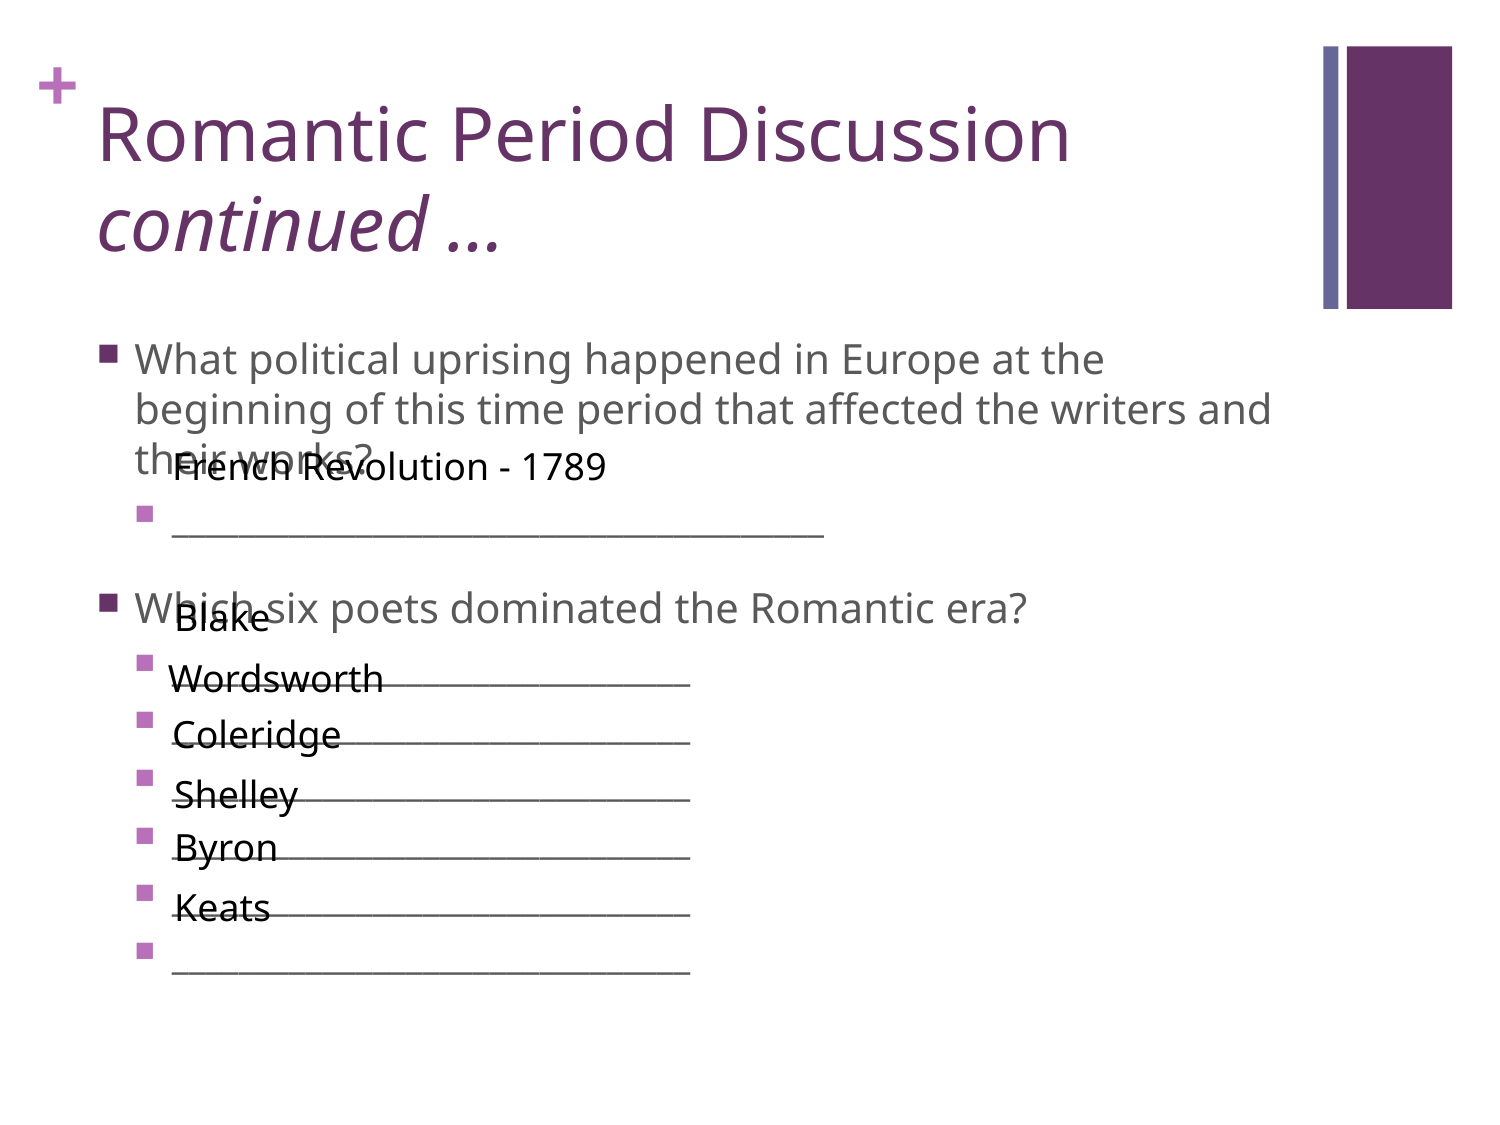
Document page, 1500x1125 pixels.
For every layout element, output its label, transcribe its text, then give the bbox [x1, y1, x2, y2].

text_box Keats [159, 876, 445, 937]
text_box French Revolution - 1789 [157, 435, 900, 496]
text_box Wordsworth [153, 647, 519, 707]
title Romantic Period Discussion continued … [81, 79, 1322, 263]
text_box Shelley [159, 764, 445, 816]
list What political uprising happened in Europe at the beginning of this time period that affected the writers and their works? _______________________________________ Which six poets dominated the Romantic era? _______________________________ _______________________________ _______________________________ _______________________________ _______________________________ _______________________________ [81, 324, 1322, 1005]
text_box Blake [159, 586, 402, 647]
text_box Coleridge [157, 703, 523, 764]
text_box Byron [159, 816, 581, 876]
